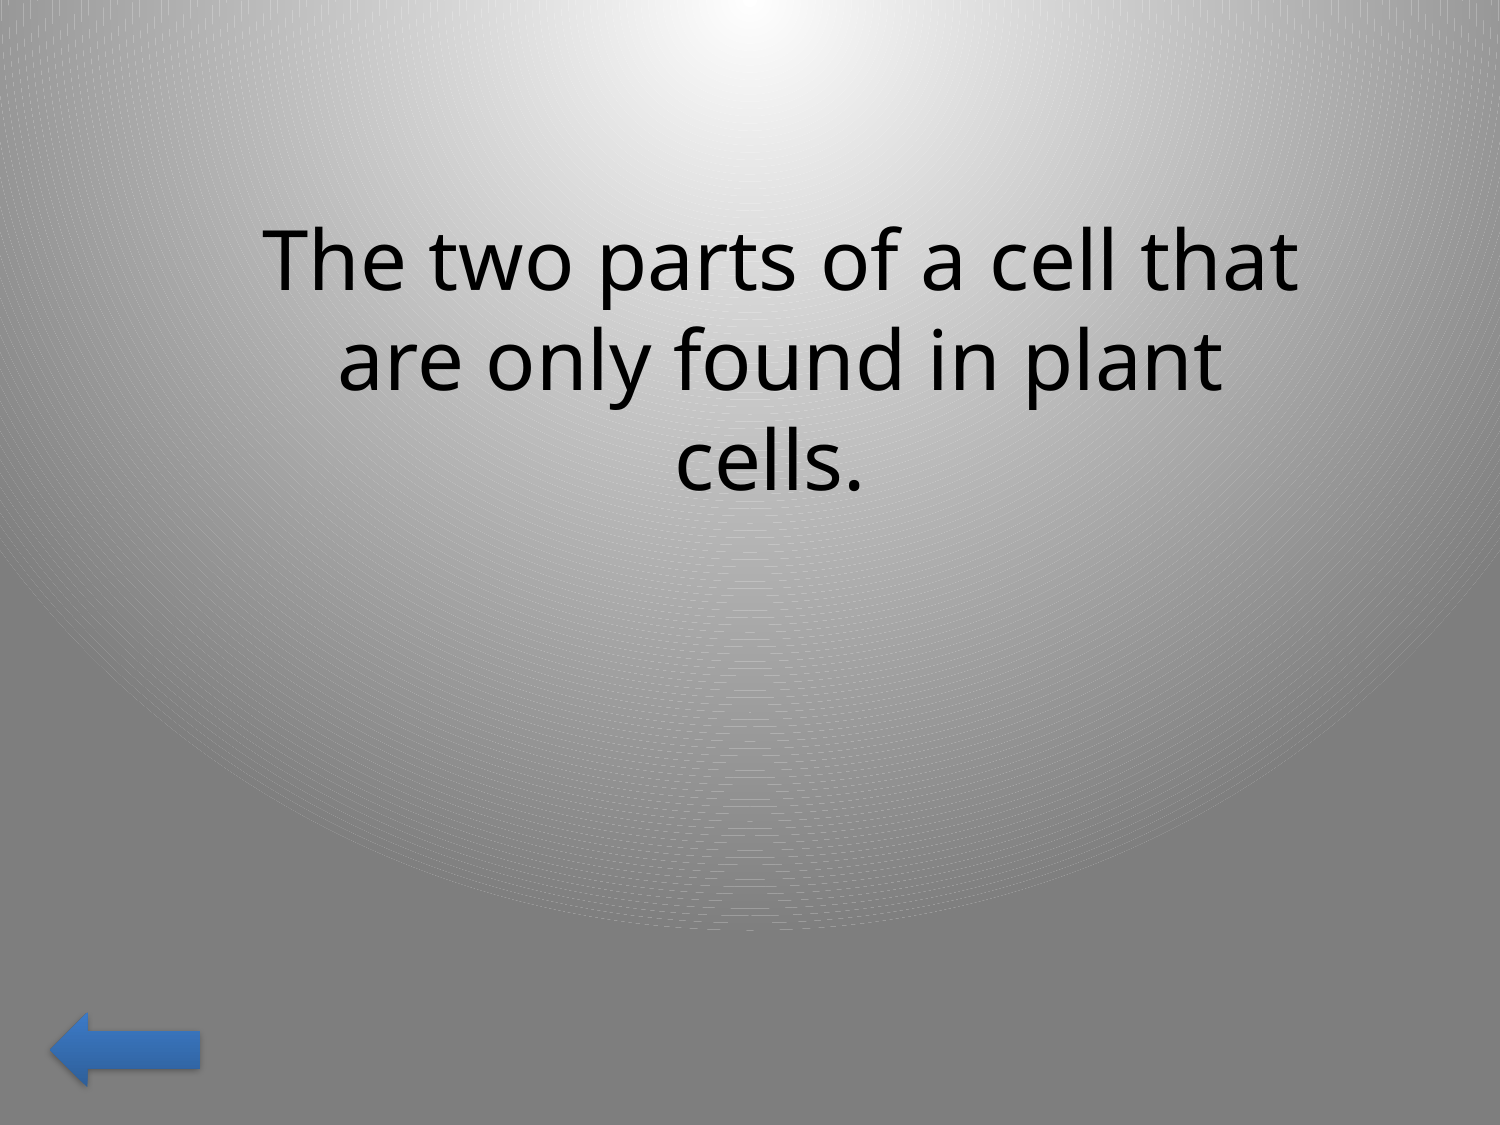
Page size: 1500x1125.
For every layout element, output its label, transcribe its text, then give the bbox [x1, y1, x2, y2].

text_box [49, 1012, 200, 1088]
text_box The two parts of a cell that are only found in plant cells. [224, 200, 1338, 515]
